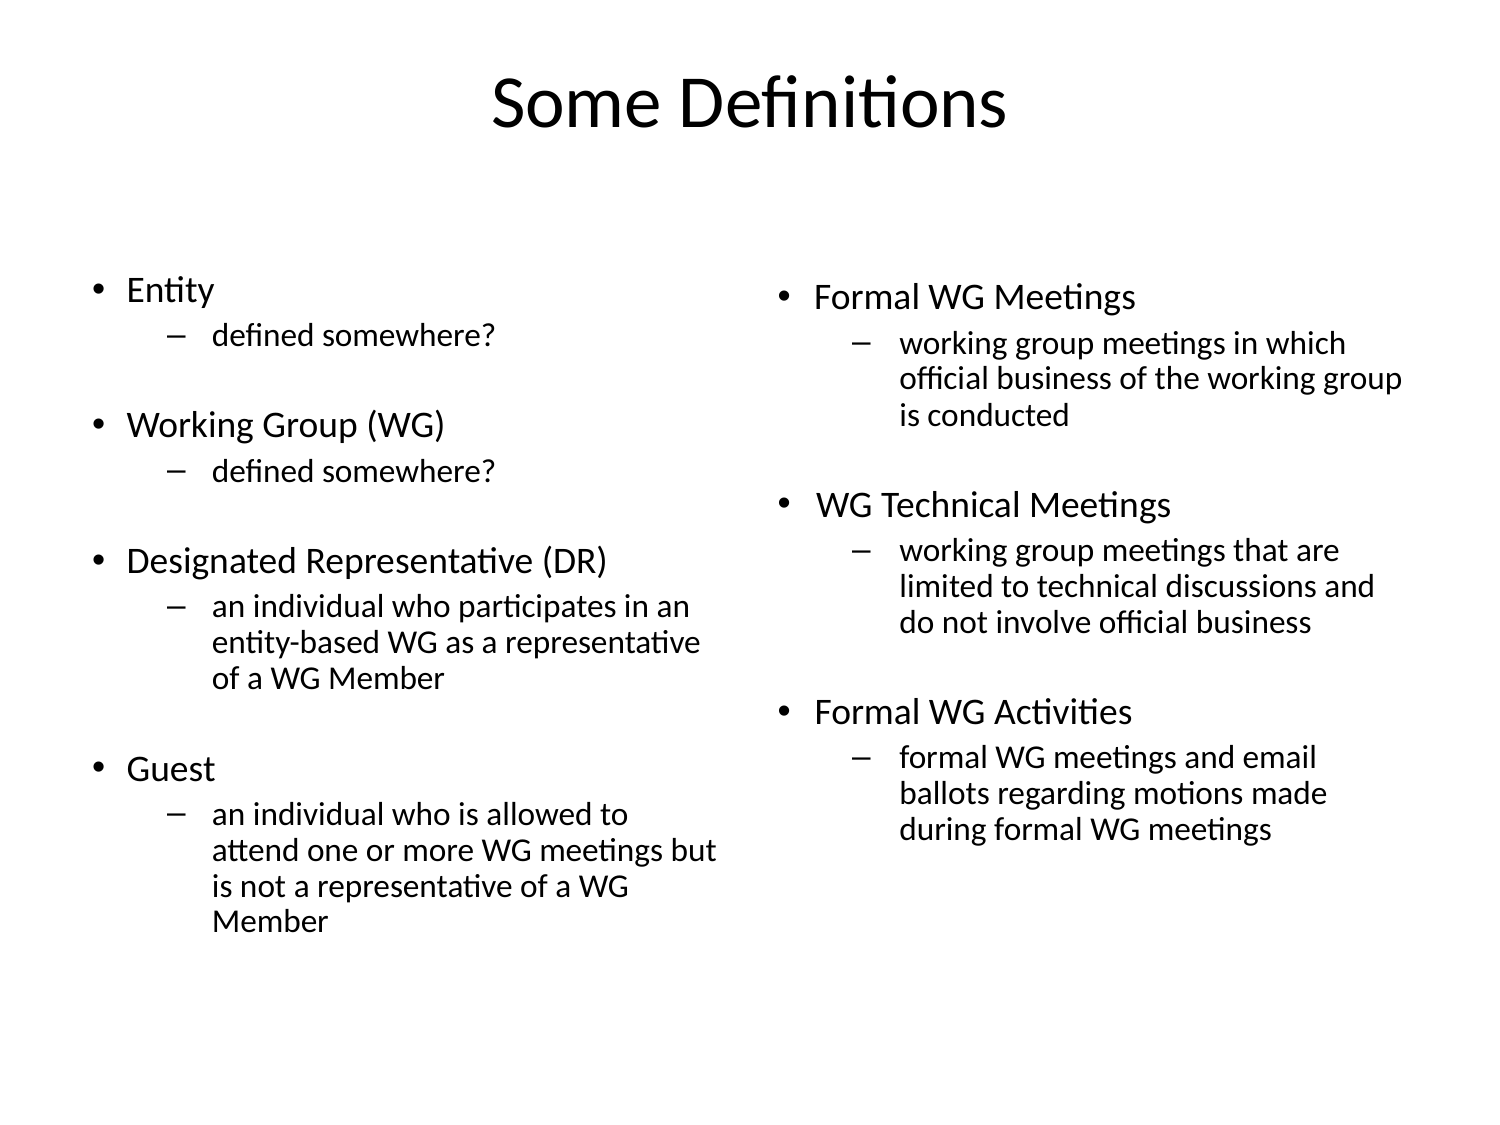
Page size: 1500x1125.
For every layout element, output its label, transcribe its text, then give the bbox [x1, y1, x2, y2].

list Entity defined somewhere? Working Group (WG) defined somewhere? Designated Representative (DR) an individual who participates in an entity-based WG as a representative of a WG Member Guest an individual who is allowed to attend one or more WG meetings but is not a representative of a WG Member [75, 262, 738, 1005]
title Some Definitions [75, 45, 1425, 151]
list Formal WG Meetings working group meetings in which official business of the working group is conducted WG Technical Meetings working group meetings that are limited to technical discussions and do not involve official business Formal WG Activities formal WG meetings and email ballots regarding motions made during formal WG meetings [762, 262, 1425, 1005]
